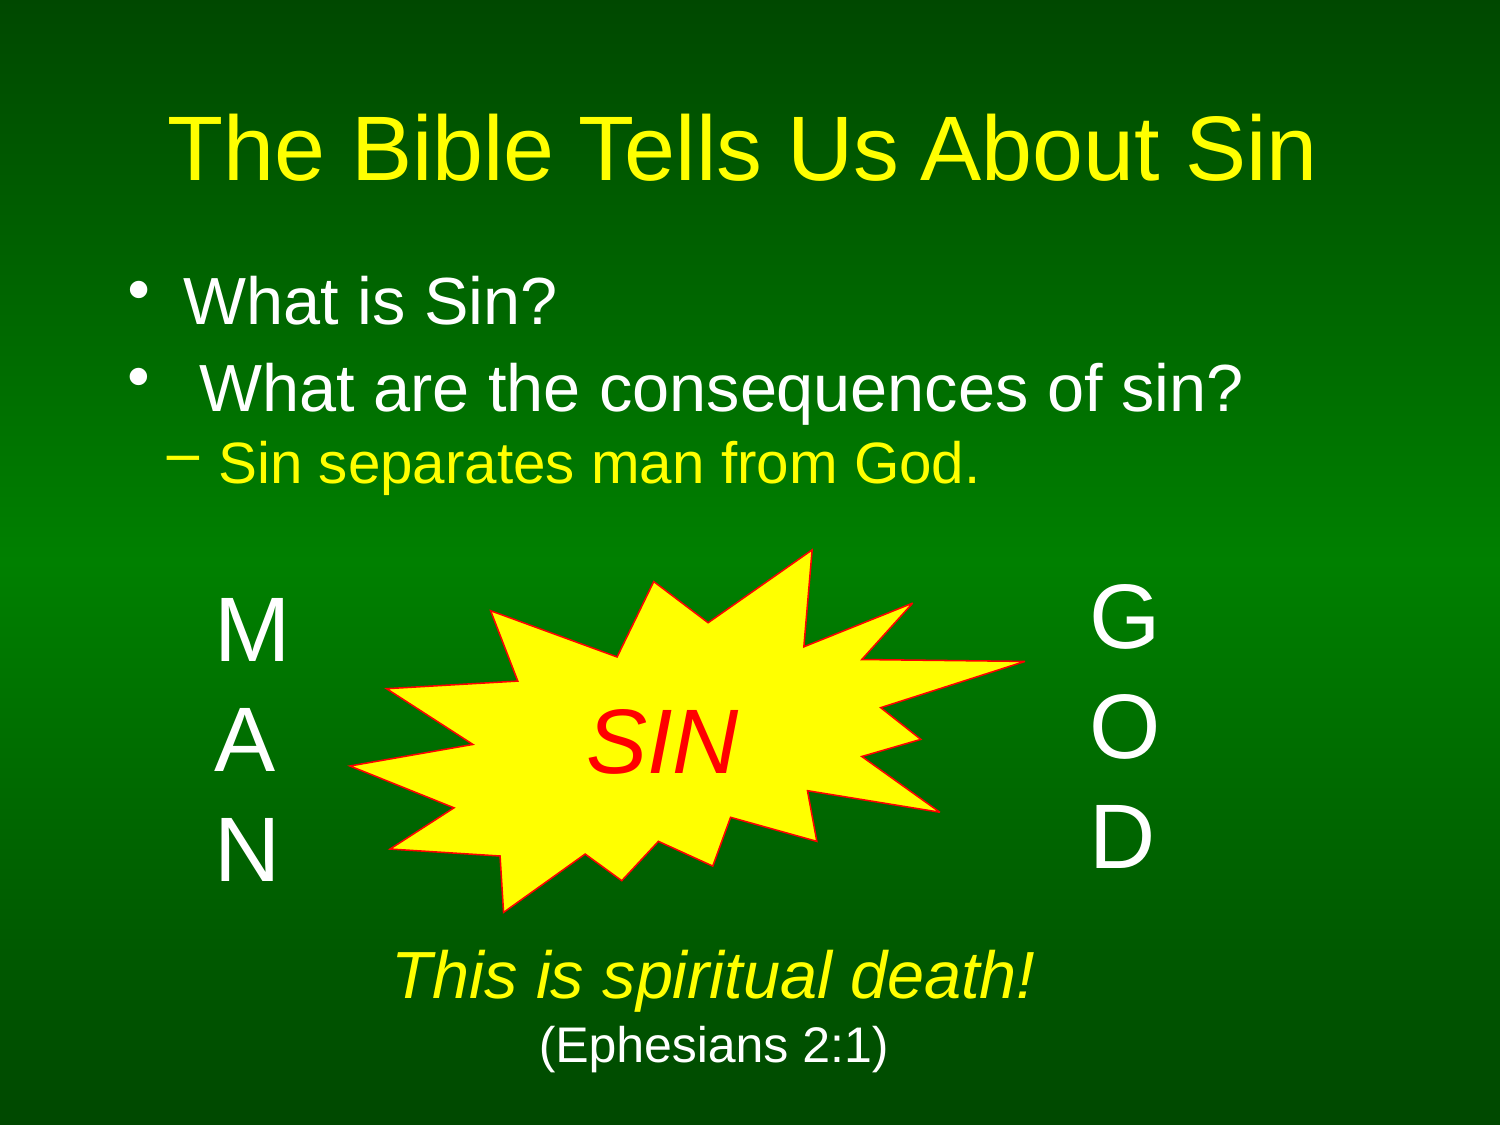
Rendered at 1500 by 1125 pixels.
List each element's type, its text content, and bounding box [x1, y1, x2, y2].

title The Bible Tells Us About Sin [50, 50, 1438, 238]
text_box M A N [200, 563, 322, 908]
text_box This is spiritual death! (Ephesians 2:1) [275, 924, 1153, 1080]
text_box G O D [1074, 563, 1197, 895]
text_box SIN [349, 563, 1025, 913]
list What is Sin? [112, 249, 1450, 338]
text_box What are the consequences of sin? Sin separates man from God. [112, 337, 1413, 563]
